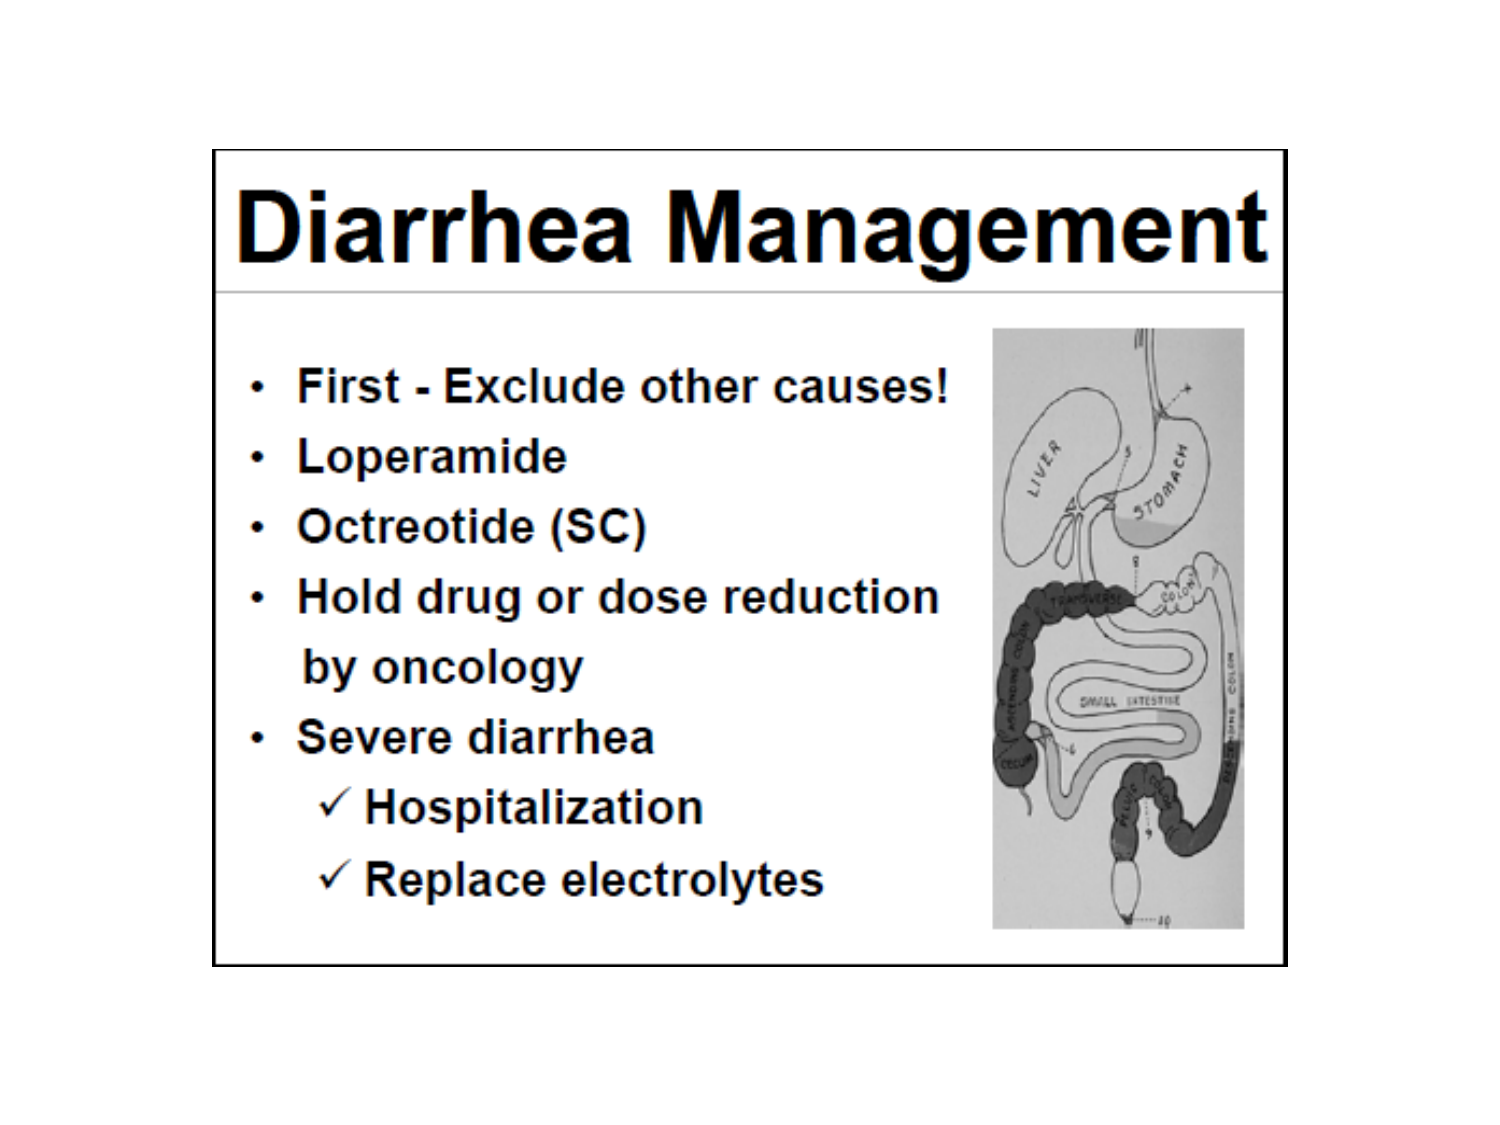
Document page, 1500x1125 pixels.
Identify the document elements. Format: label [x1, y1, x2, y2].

list [211, 149, 1288, 968]
